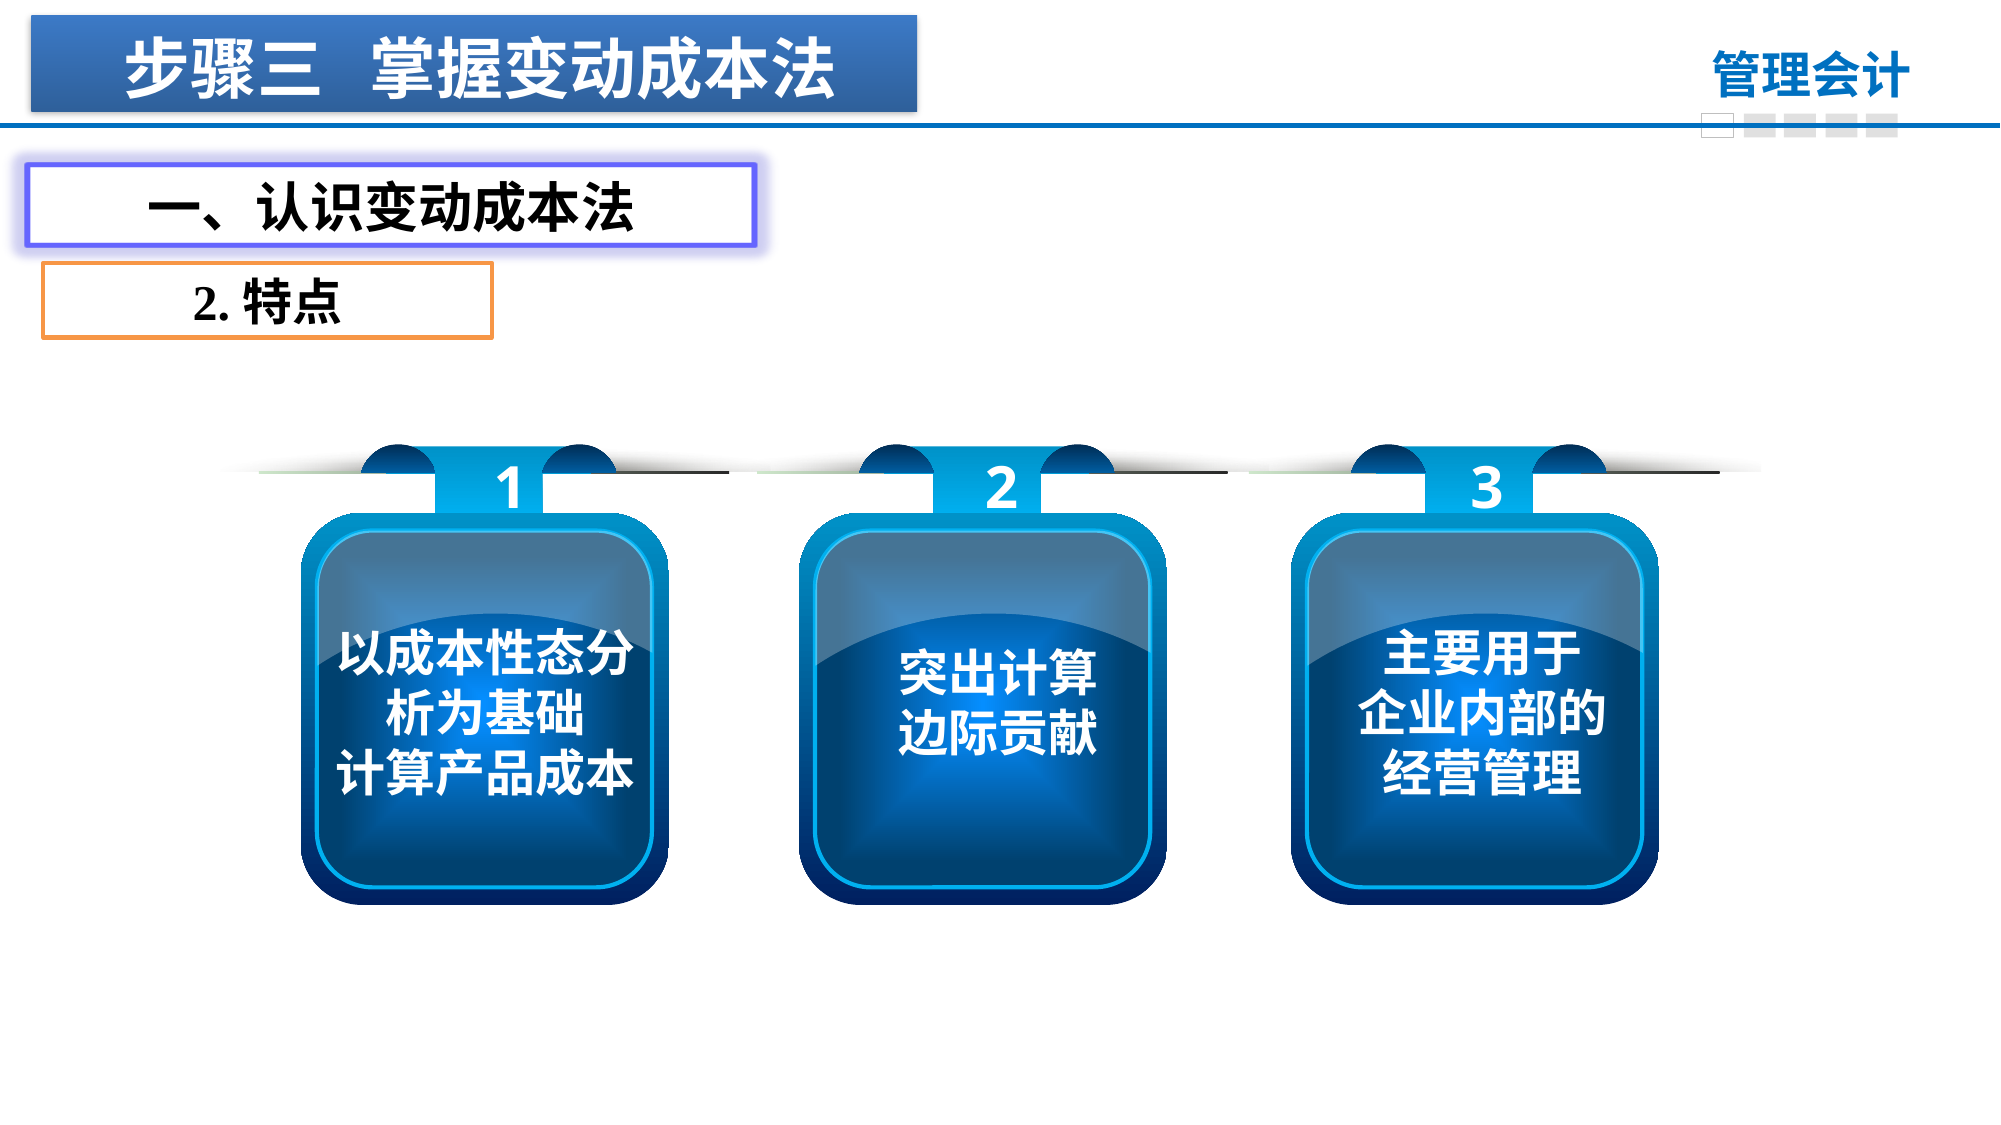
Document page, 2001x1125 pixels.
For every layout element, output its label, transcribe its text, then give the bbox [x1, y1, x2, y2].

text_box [718, 444, 1208, 906]
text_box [1210, 444, 1762, 906]
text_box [0, 136, 788, 273]
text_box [220, 444, 716, 906]
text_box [31, 14, 918, 197]
text_box 2.特点 [41, 282, 494, 340]
